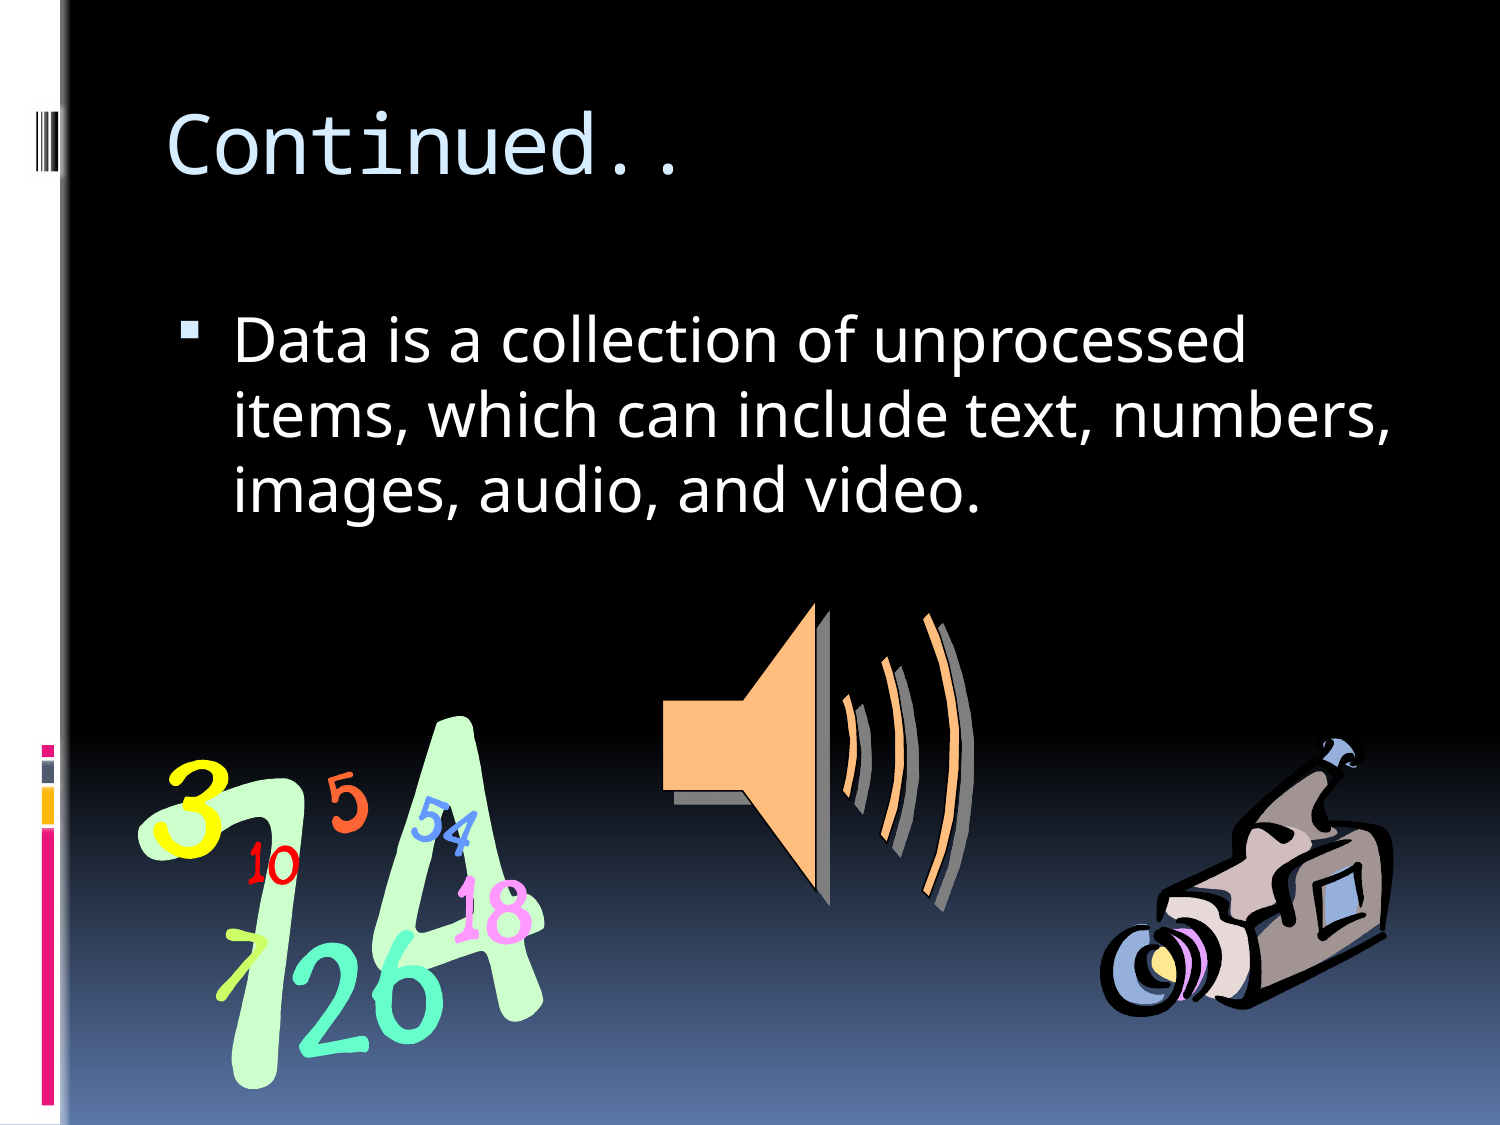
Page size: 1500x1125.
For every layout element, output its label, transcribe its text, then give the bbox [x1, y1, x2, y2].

text_box [841, 692, 858, 800]
picture [1099, 724, 1394, 1018]
text_box [662, 600, 816, 891]
text_box [922, 611, 961, 898]
picture [136, 712, 549, 1090]
text_box [879, 654, 905, 844]
list Data is a collection of unprocessed items, which can include text, numbers, images, audio, and video. [150, 292, 1425, 1043]
title Continued.. [150, 83, 1425, 234]
